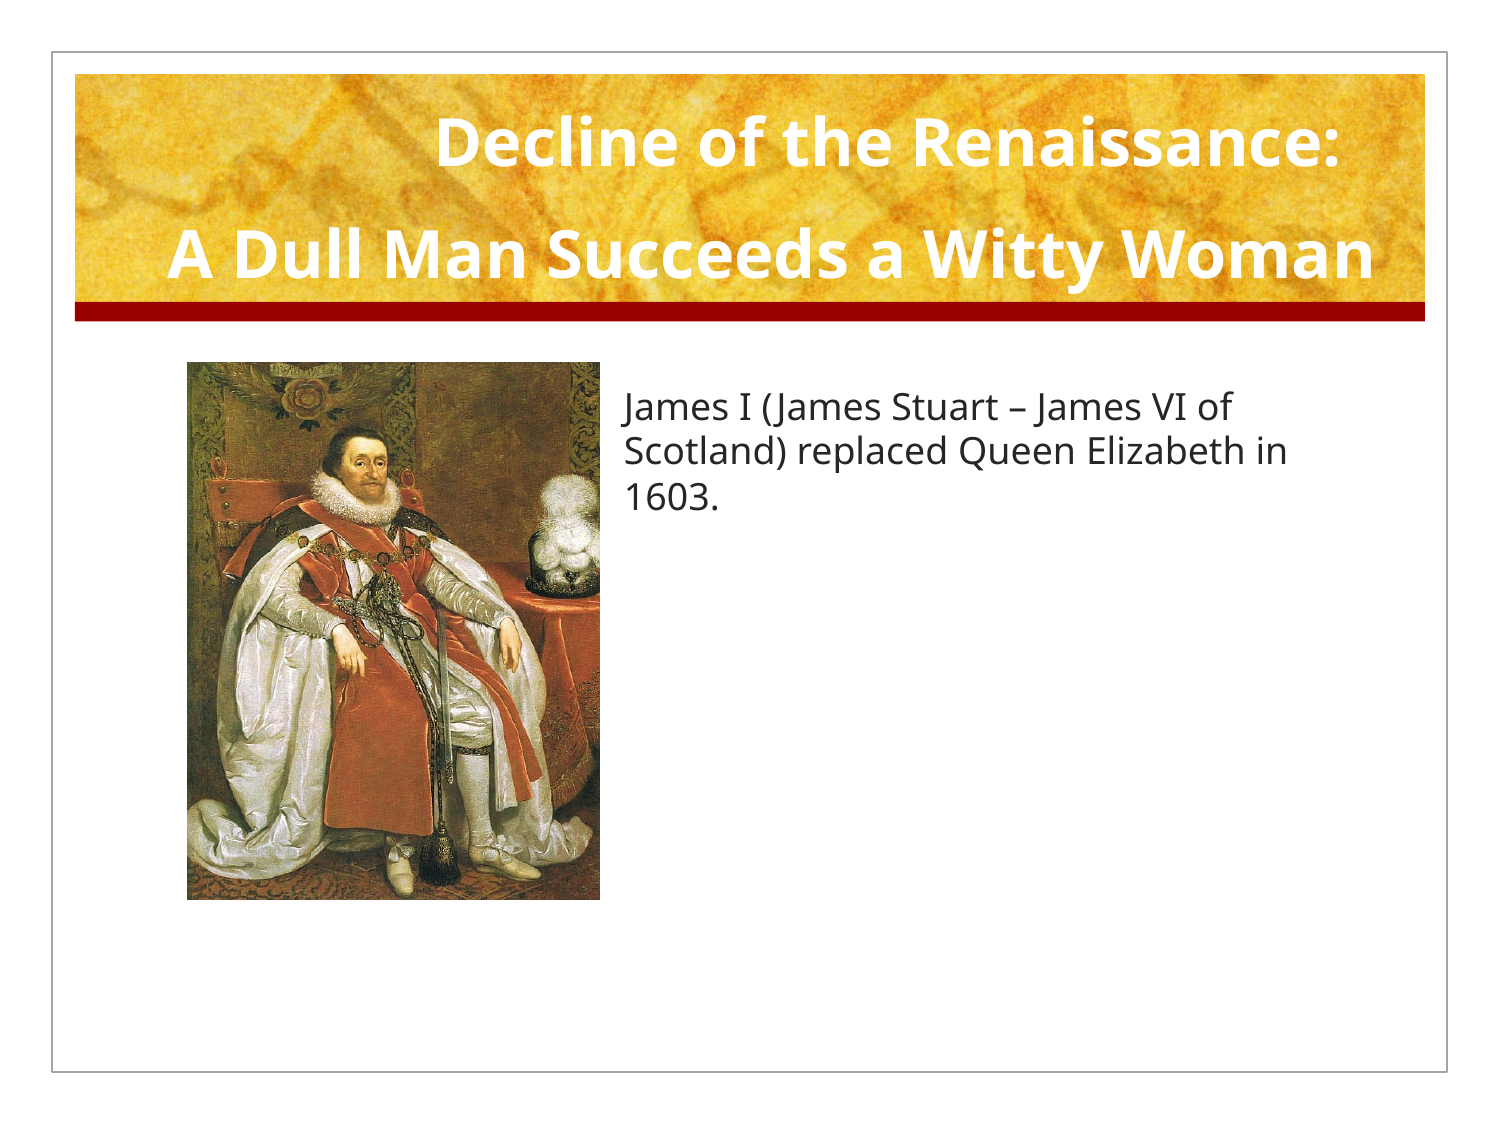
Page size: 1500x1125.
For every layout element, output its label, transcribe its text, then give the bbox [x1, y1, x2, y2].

list James I (James Stuart – James VI of Scotland) replaced Queen Elizabeth in 1603. [375, 375, 1392, 1005]
picture [75, 74, 1425, 301]
title Decline of the Renaissance: A Dull Man Succeeds a Witty Woman [108, 74, 1392, 292]
picture [186, 361, 601, 901]
